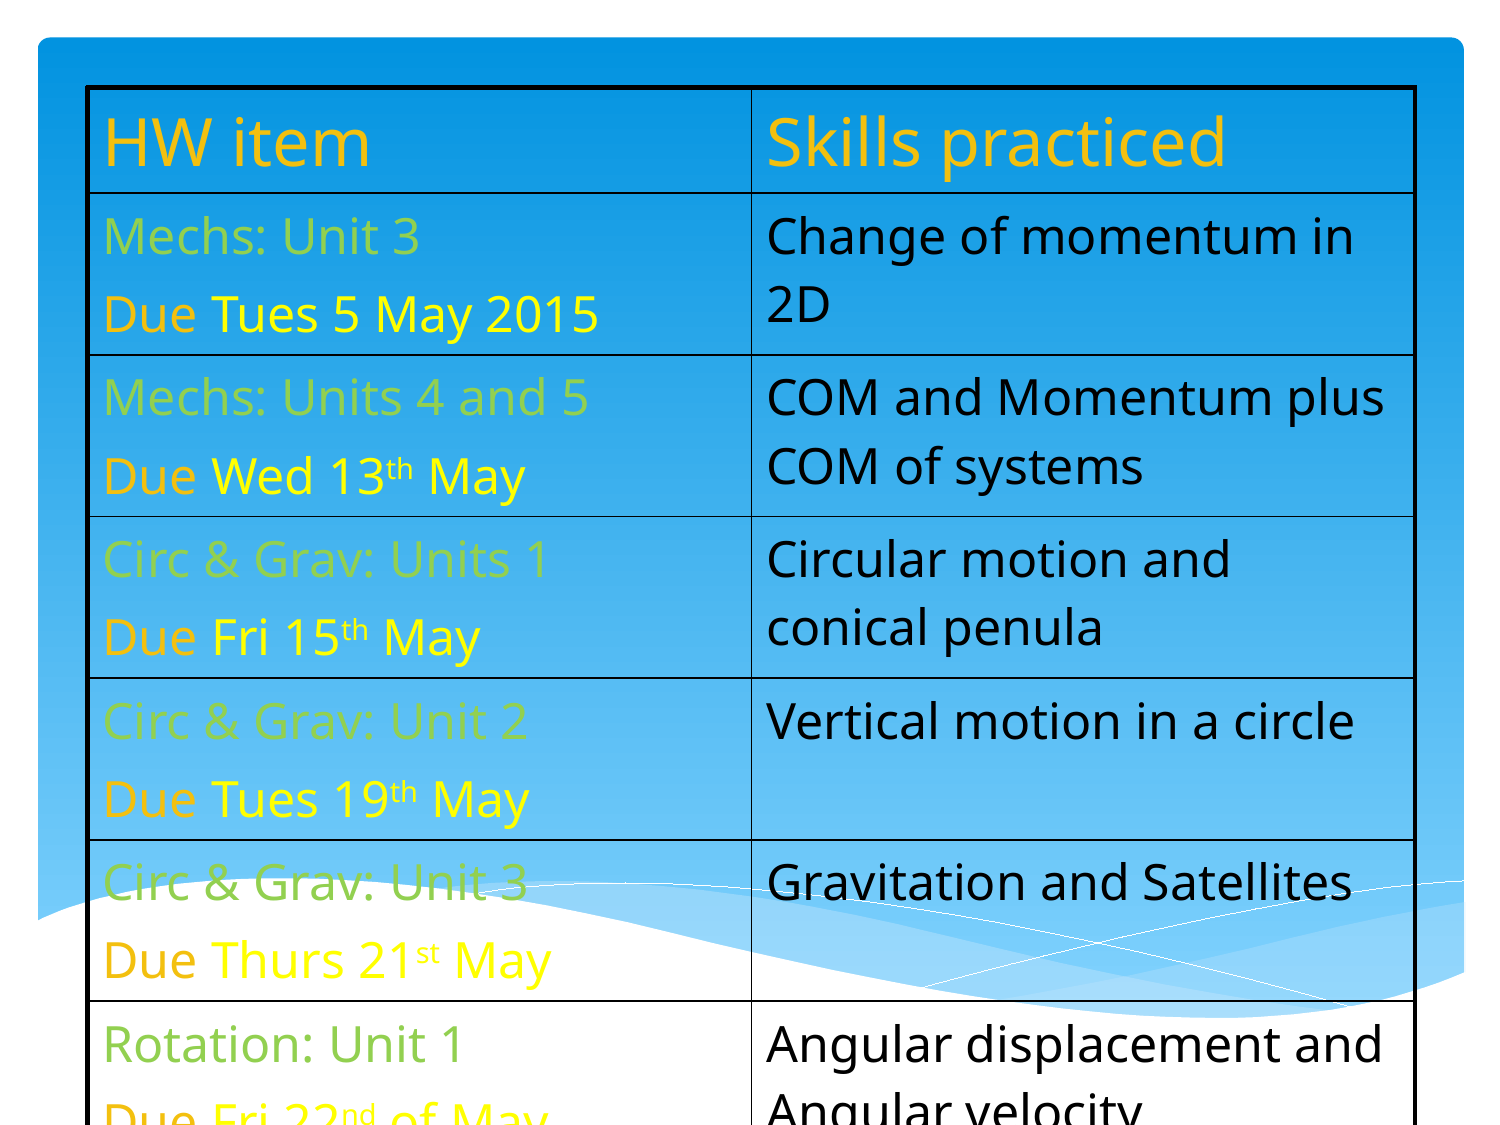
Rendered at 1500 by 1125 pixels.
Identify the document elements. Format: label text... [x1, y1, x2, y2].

table_cell Circ & Grav: Unit 2 Due Tues 19th May [90, 679, 751, 839]
table_cell Rotation: Unit 1 Due Fri 22nd of May [90, 1002, 751, 1125]
table_cell Angular displacement and Angular velocity [752, 1002, 1413, 1125]
table_header HW item [90, 90, 751, 192]
table_cell Vertical motion in a circle [752, 679, 1413, 839]
table_cell Mechs: Unit 3 Due Tues 5 May 2015 [90, 194, 751, 354]
table_cell Circular motion and conical penula [752, 517, 1413, 677]
table_cell Gravitation and Satellites [752, 841, 1413, 1000]
table_cell Mechs: Units 4 and 5 Due Wed 13th May [90, 356, 751, 516]
table_cell Circ & Grav: Units 1 Due Fri 15th May [90, 517, 751, 677]
table_cell Change of momentum in 2D [752, 194, 1413, 354]
table_header Skills practiced [752, 90, 1413, 192]
table_cell Circ & Grav: Unit 3 Due Thurs 21st May [90, 841, 751, 1000]
table_cell COM and Momentum plus COM of systems [752, 356, 1413, 516]
